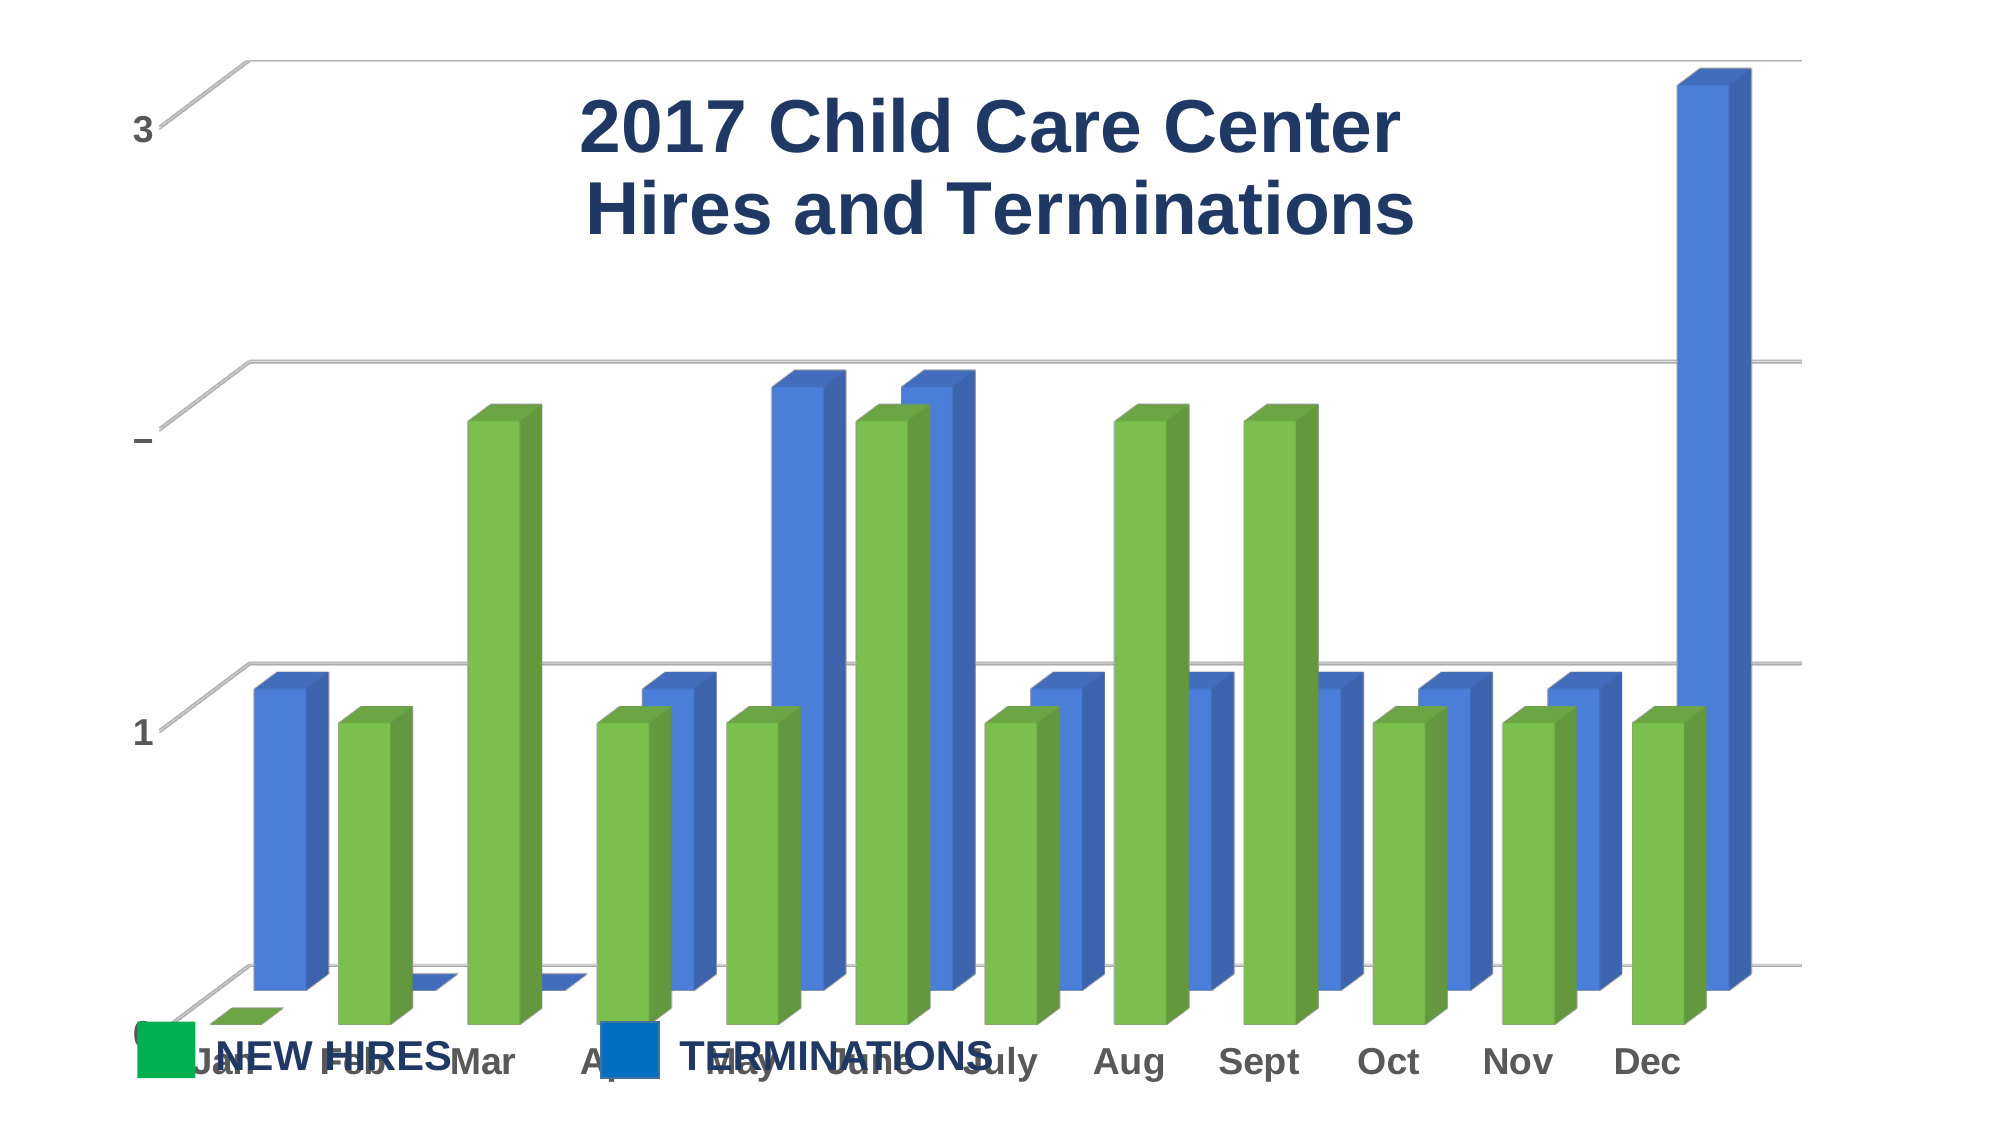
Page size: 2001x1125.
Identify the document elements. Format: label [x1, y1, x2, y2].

chart [65, 35, 1941, 1086]
